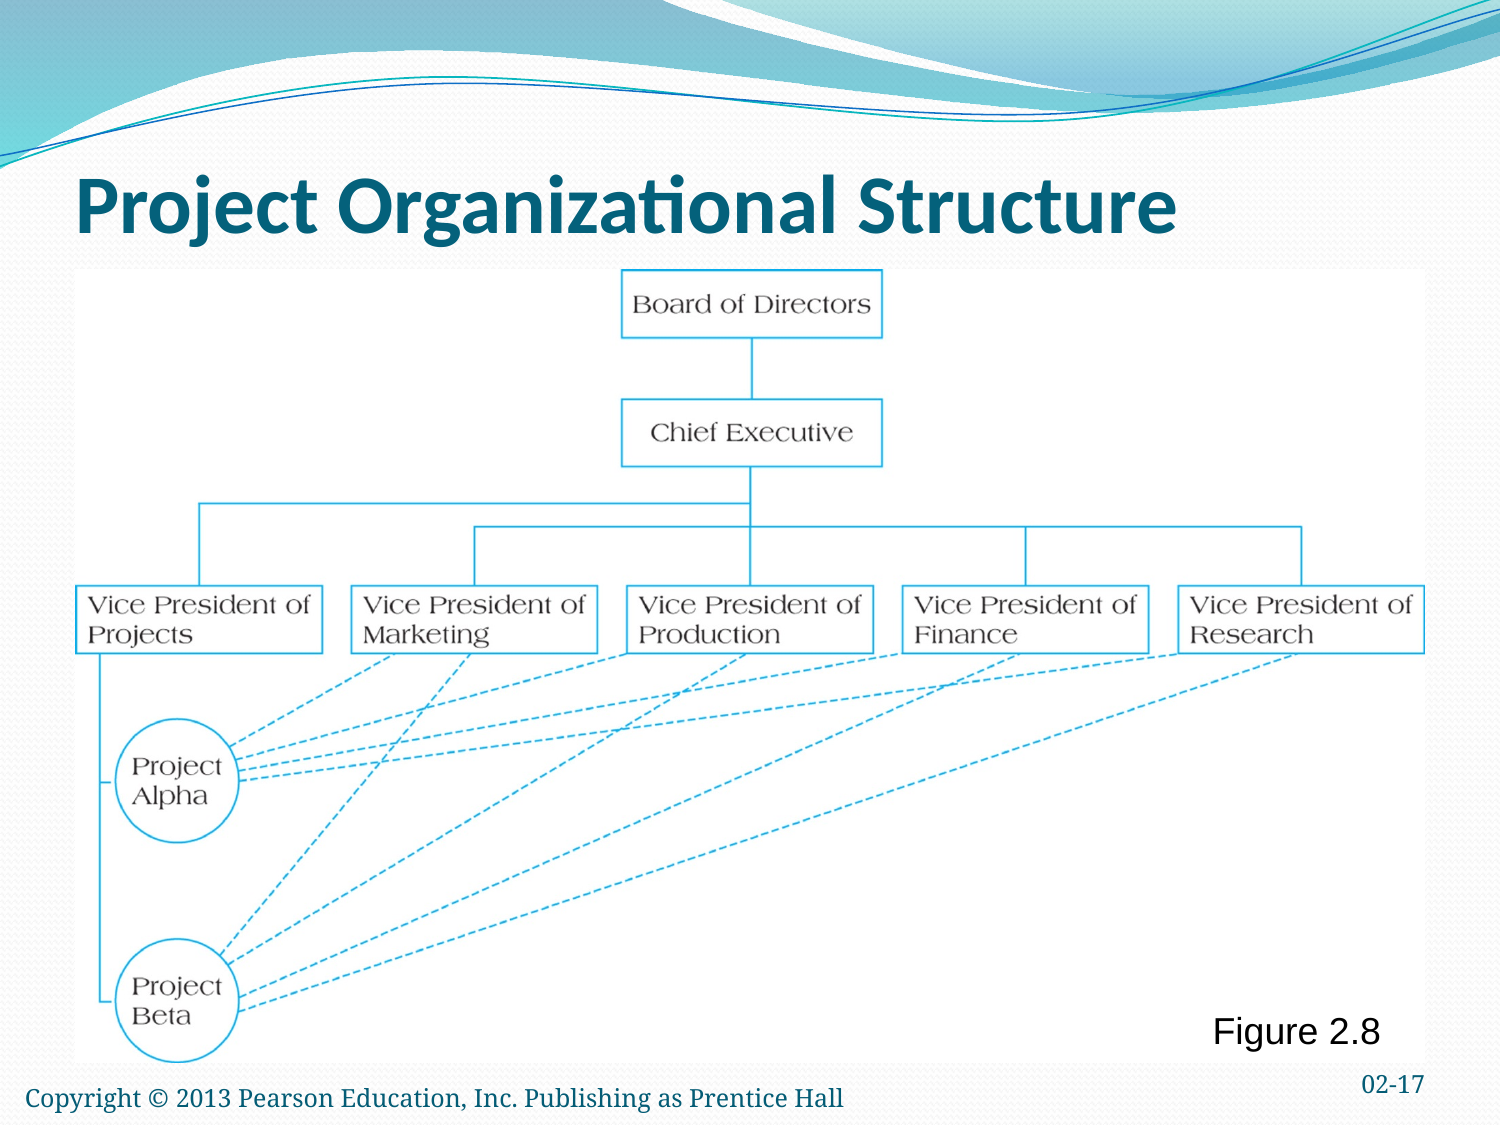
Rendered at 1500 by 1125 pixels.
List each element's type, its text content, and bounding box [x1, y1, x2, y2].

slide_number 02-17 [1299, 1075, 1425, 1103]
picture [74, 268, 1426, 1063]
title Project Organizational Structure [74, 62, 1438, 251]
